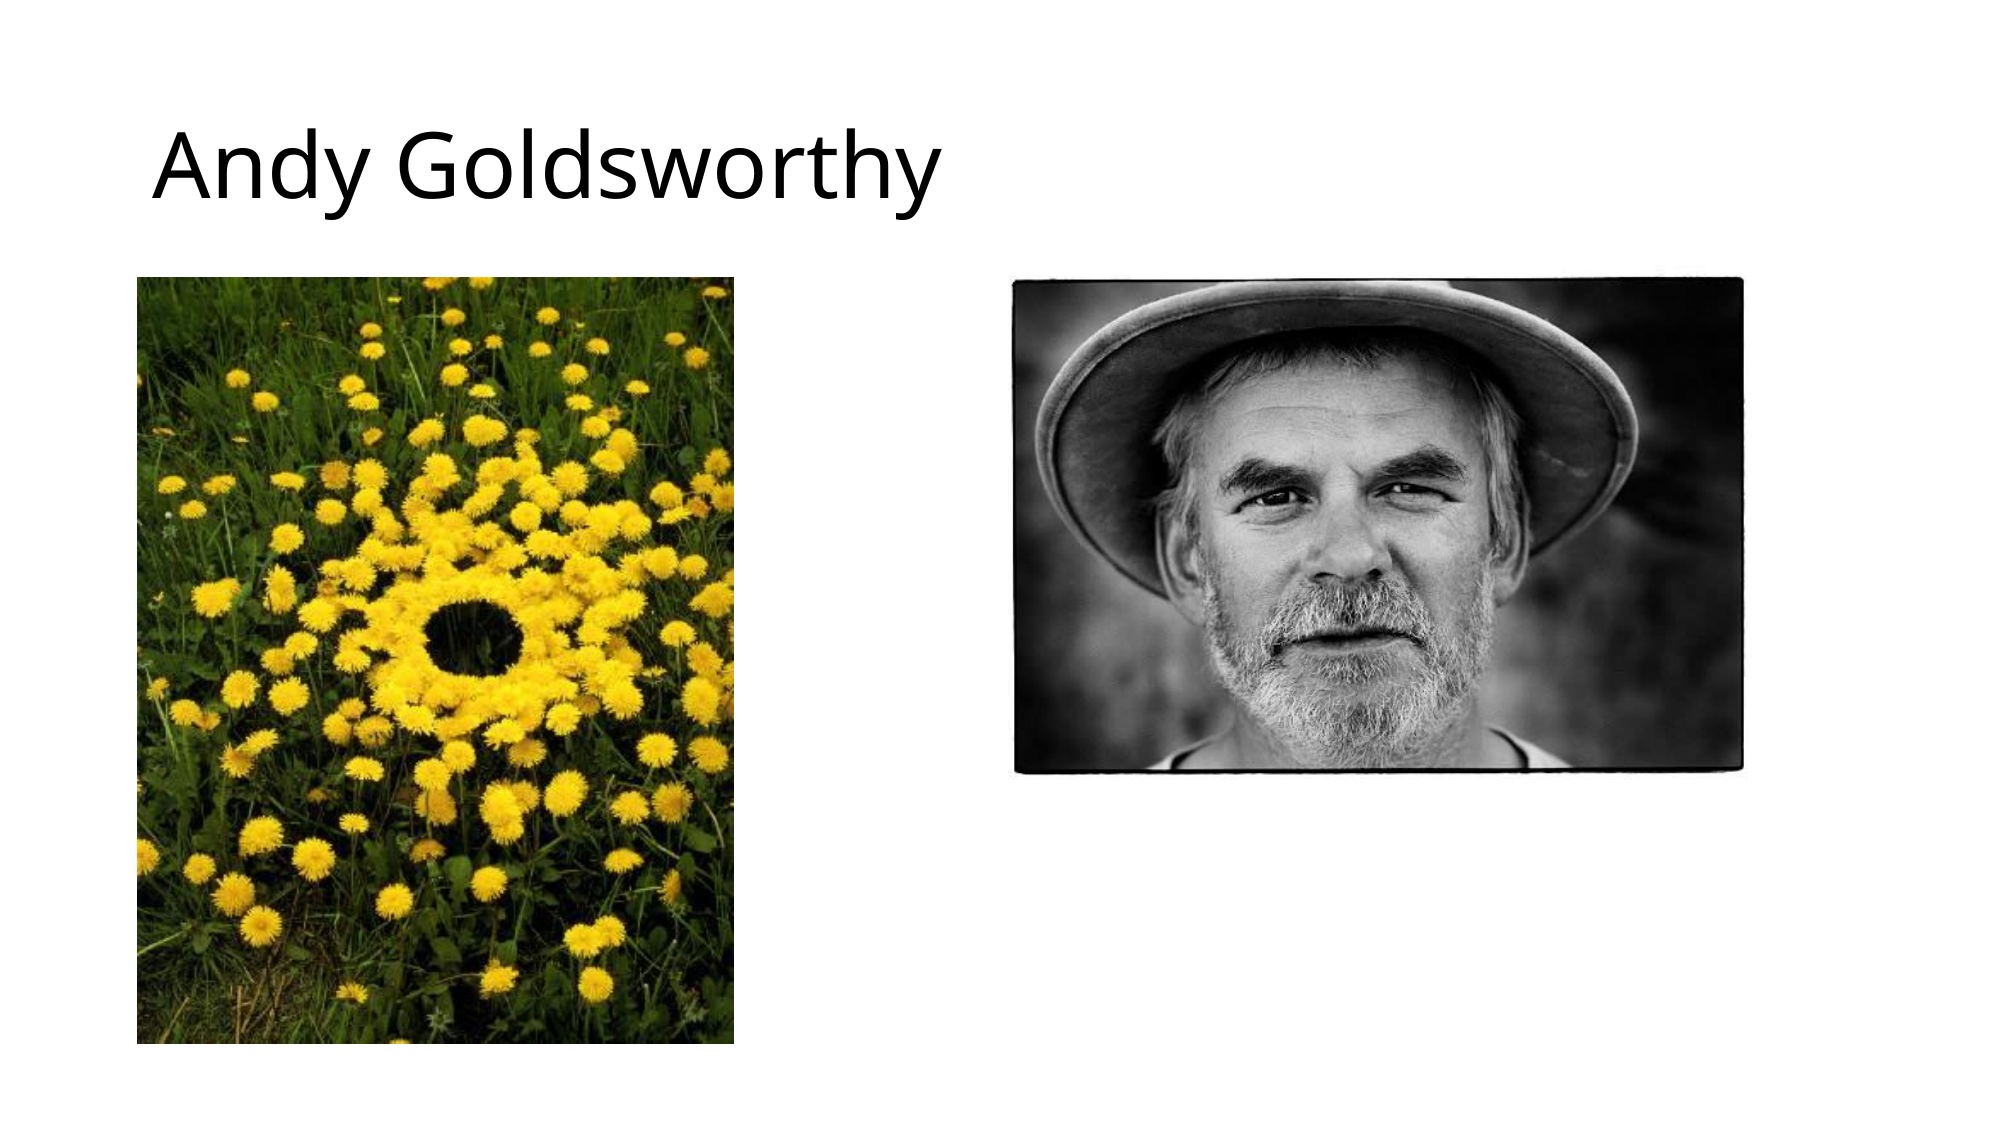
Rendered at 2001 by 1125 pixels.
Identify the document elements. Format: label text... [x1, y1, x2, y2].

picture [1008, 245, 1749, 808]
title Andy Goldsworthy [137, 59, 1863, 278]
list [137, 277, 734, 1044]
